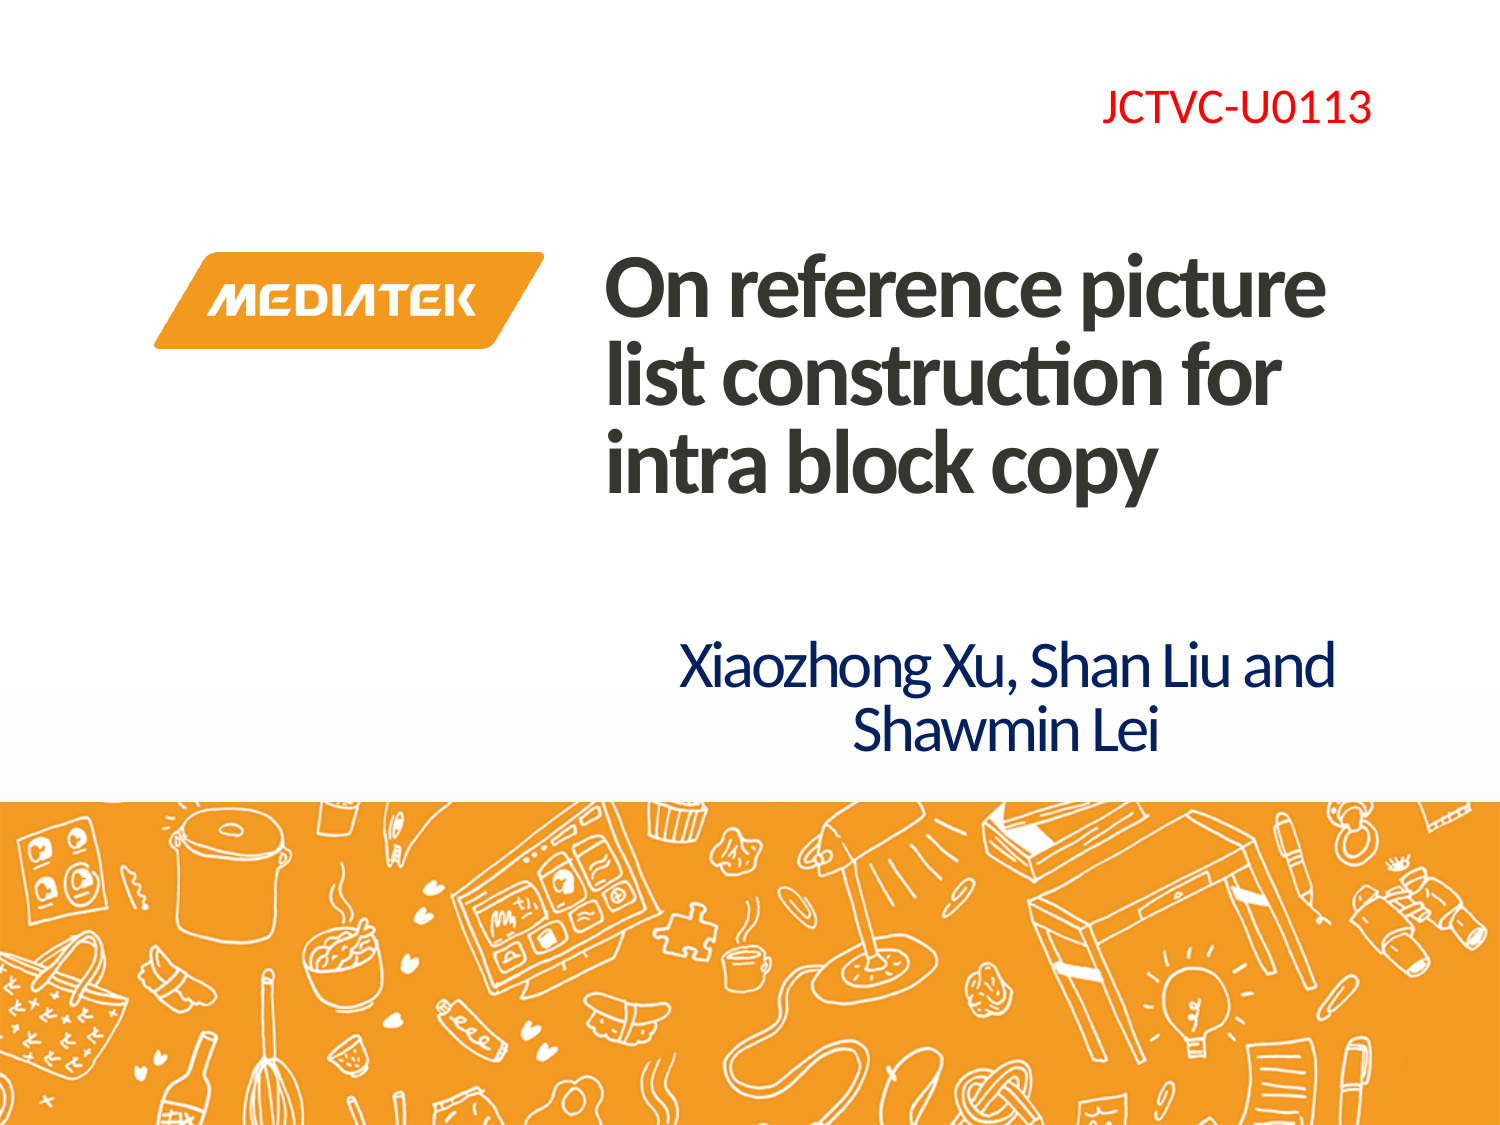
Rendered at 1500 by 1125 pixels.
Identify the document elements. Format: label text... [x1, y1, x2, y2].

text_box JCTVC-U0113 [1087, 66, 1425, 142]
slide_number 1 [1251, 1029, 1425, 1090]
picture [0, 802, 1500, 1125]
subtitle Xiaozhong Xu, Shan Liu and Shawmin Lei [589, 629, 1425, 803]
picture [154, 252, 544, 349]
title On reference picture list construction for intra block copy [589, 239, 1425, 629]
